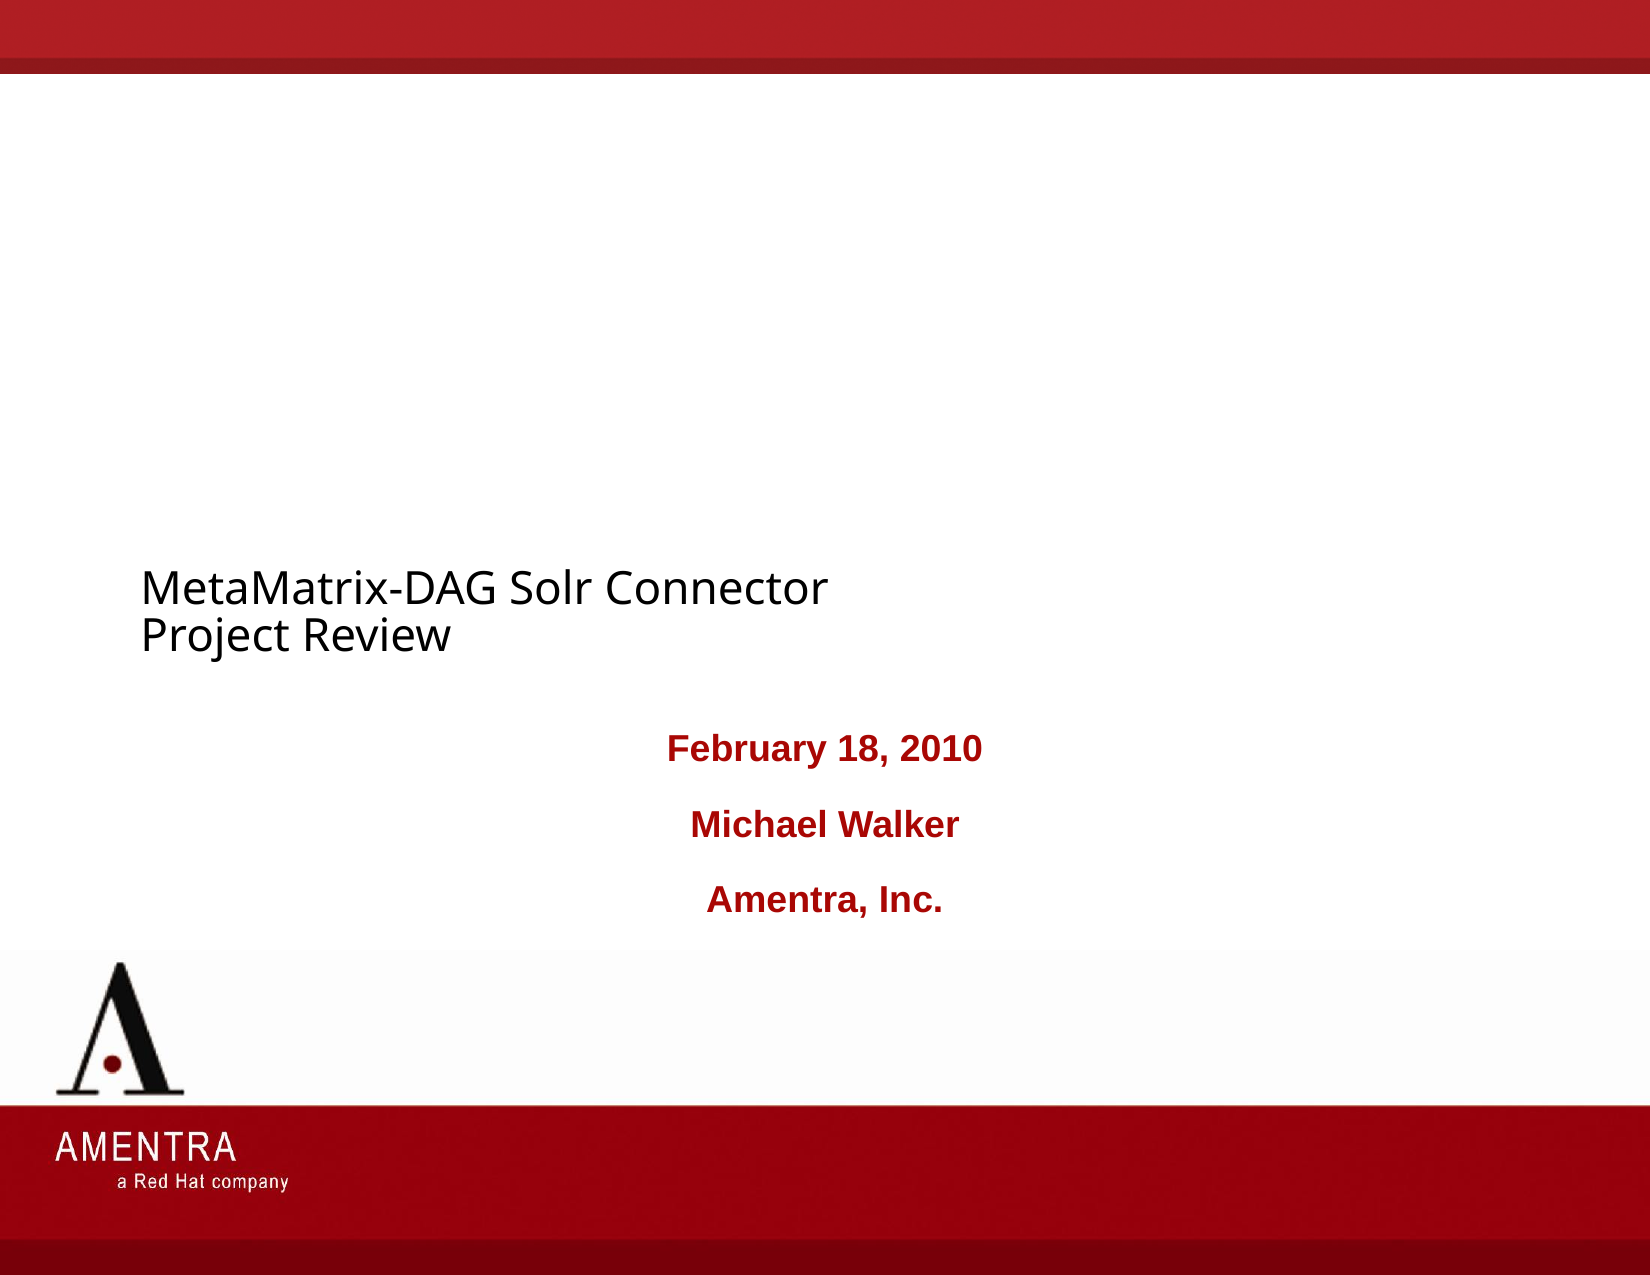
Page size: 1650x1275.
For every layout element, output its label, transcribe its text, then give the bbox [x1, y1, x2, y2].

subtitle February 18, 2010 Michael Walker Amentra, Inc. [247, 722, 1403, 1049]
picture [0, 950, 1650, 1275]
picture [0, 0, 1650, 74]
title MetaMatrix-DAG Solr Connector Project Review [123, 395, 1527, 670]
